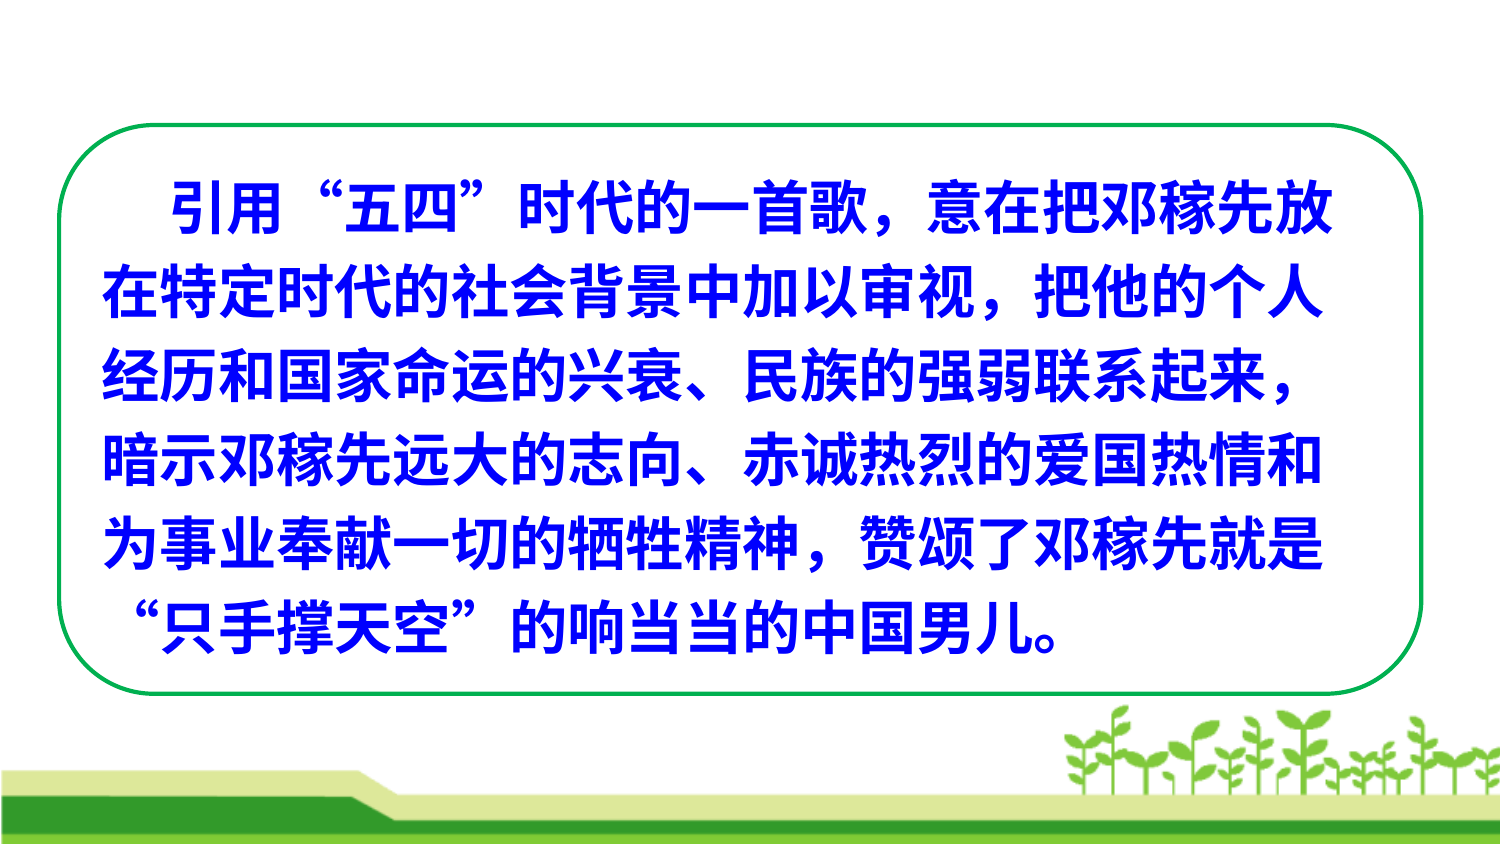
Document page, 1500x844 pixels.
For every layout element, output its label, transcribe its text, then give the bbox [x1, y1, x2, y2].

picture [0, 0, 1500, 844]
text_box 引用“五四”时代的一首歌，意在把邓稼先放在特定时代的社会背景中加以审视，把他的个人经历和国家命运的兴衰、民族的强弱联系起来，暗示邓稼先远大的志向、赤诚热烈的爱国热情和为事业奉献一切的牺牲精神，赞颂了邓稼先就是“只手撑天空”的响当当的中国男儿。 [57, 122, 1424, 696]
